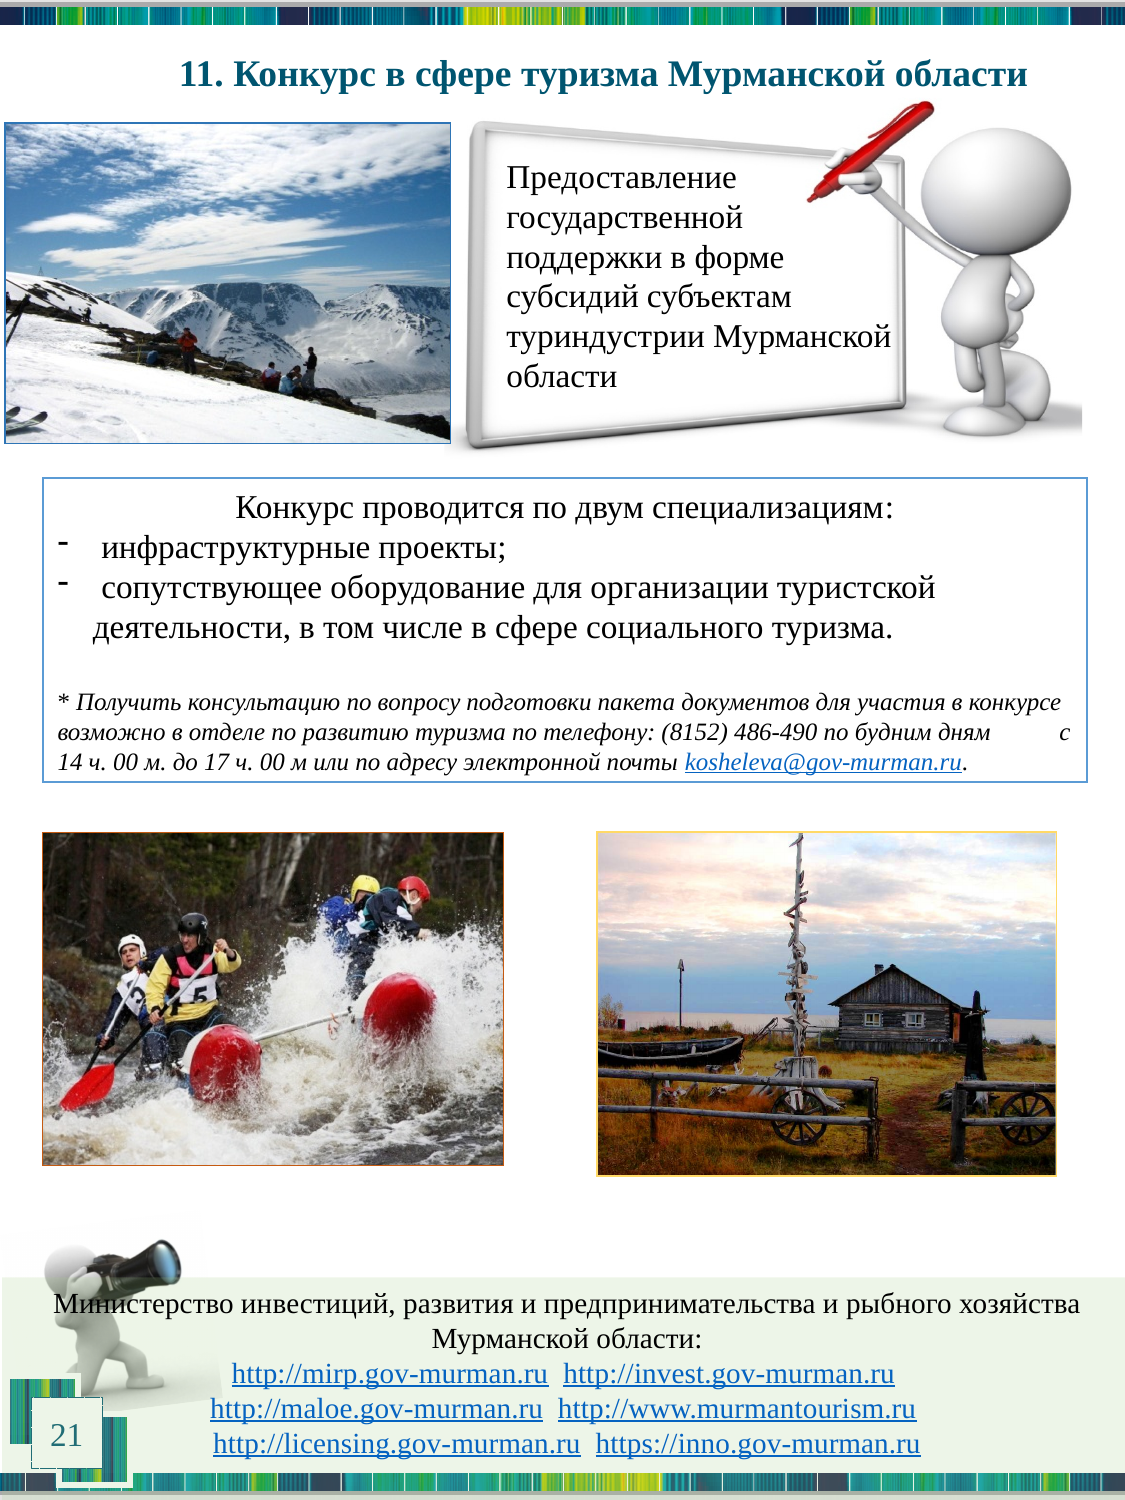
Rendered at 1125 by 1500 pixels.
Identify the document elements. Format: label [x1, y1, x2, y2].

picture [42, 832, 504, 1167]
text_box [0, 0, 1125, 1500]
picture [5, 123, 450, 443]
